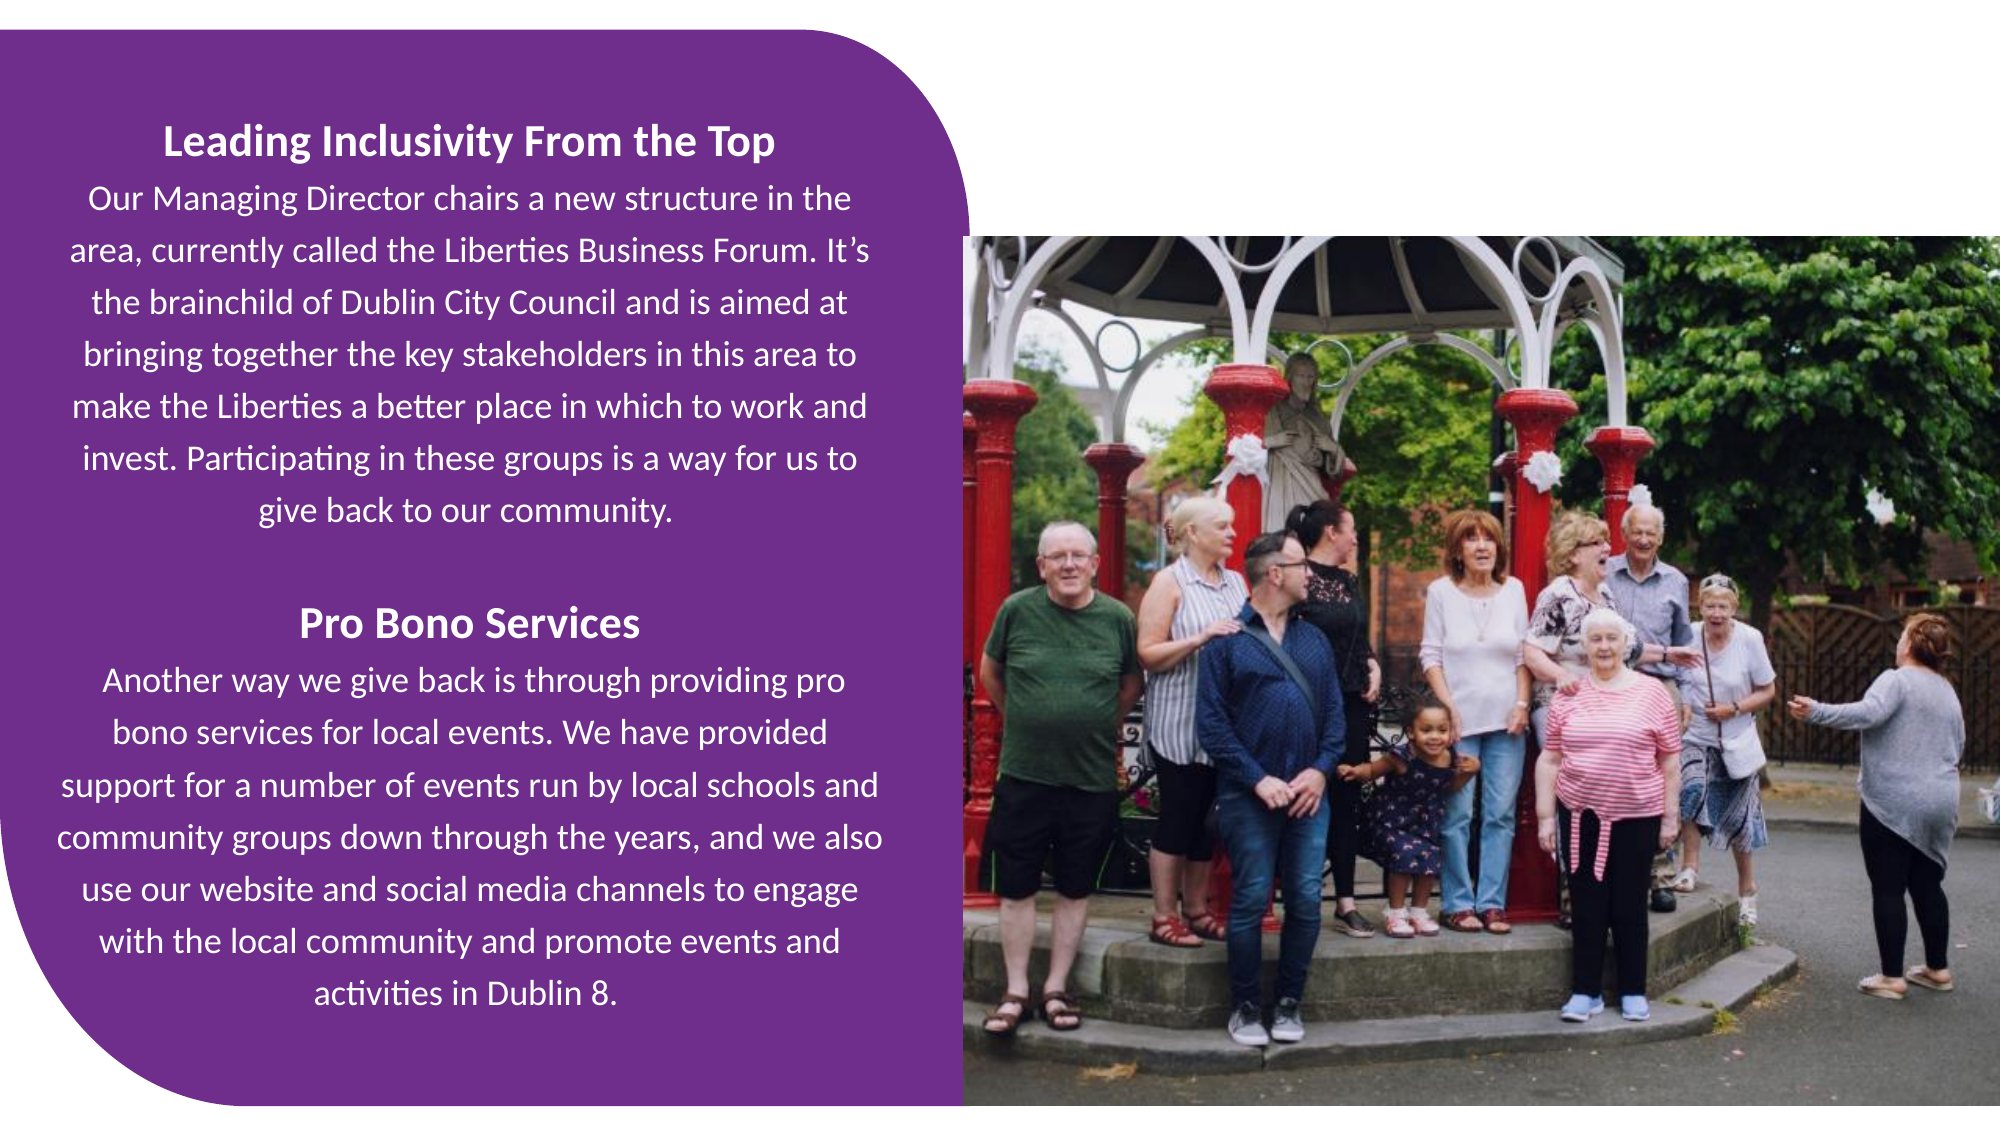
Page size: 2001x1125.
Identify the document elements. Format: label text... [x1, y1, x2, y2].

list Leading Inclusivity From the Top Our Managing Director chairs a new structure in the area, currently called the Liberties Business Forum. It’s the brainchild of Dublin City Council and is aimed at bringing together the key stakeholders in this area to make the Liberties a better place in which to work and invest. Participating in these groups is a way for us to give back to our community. Pro Bono Services Another way we give back is through providing pro bono services for local events. We have provided support for a number of events run by local schools and community groups down through the years, and we also use our website and social media channels to engage with the local community and promote events and activities in Dublin 8. [38, 86, 903, 1025]
picture [963, 236, 2000, 1106]
